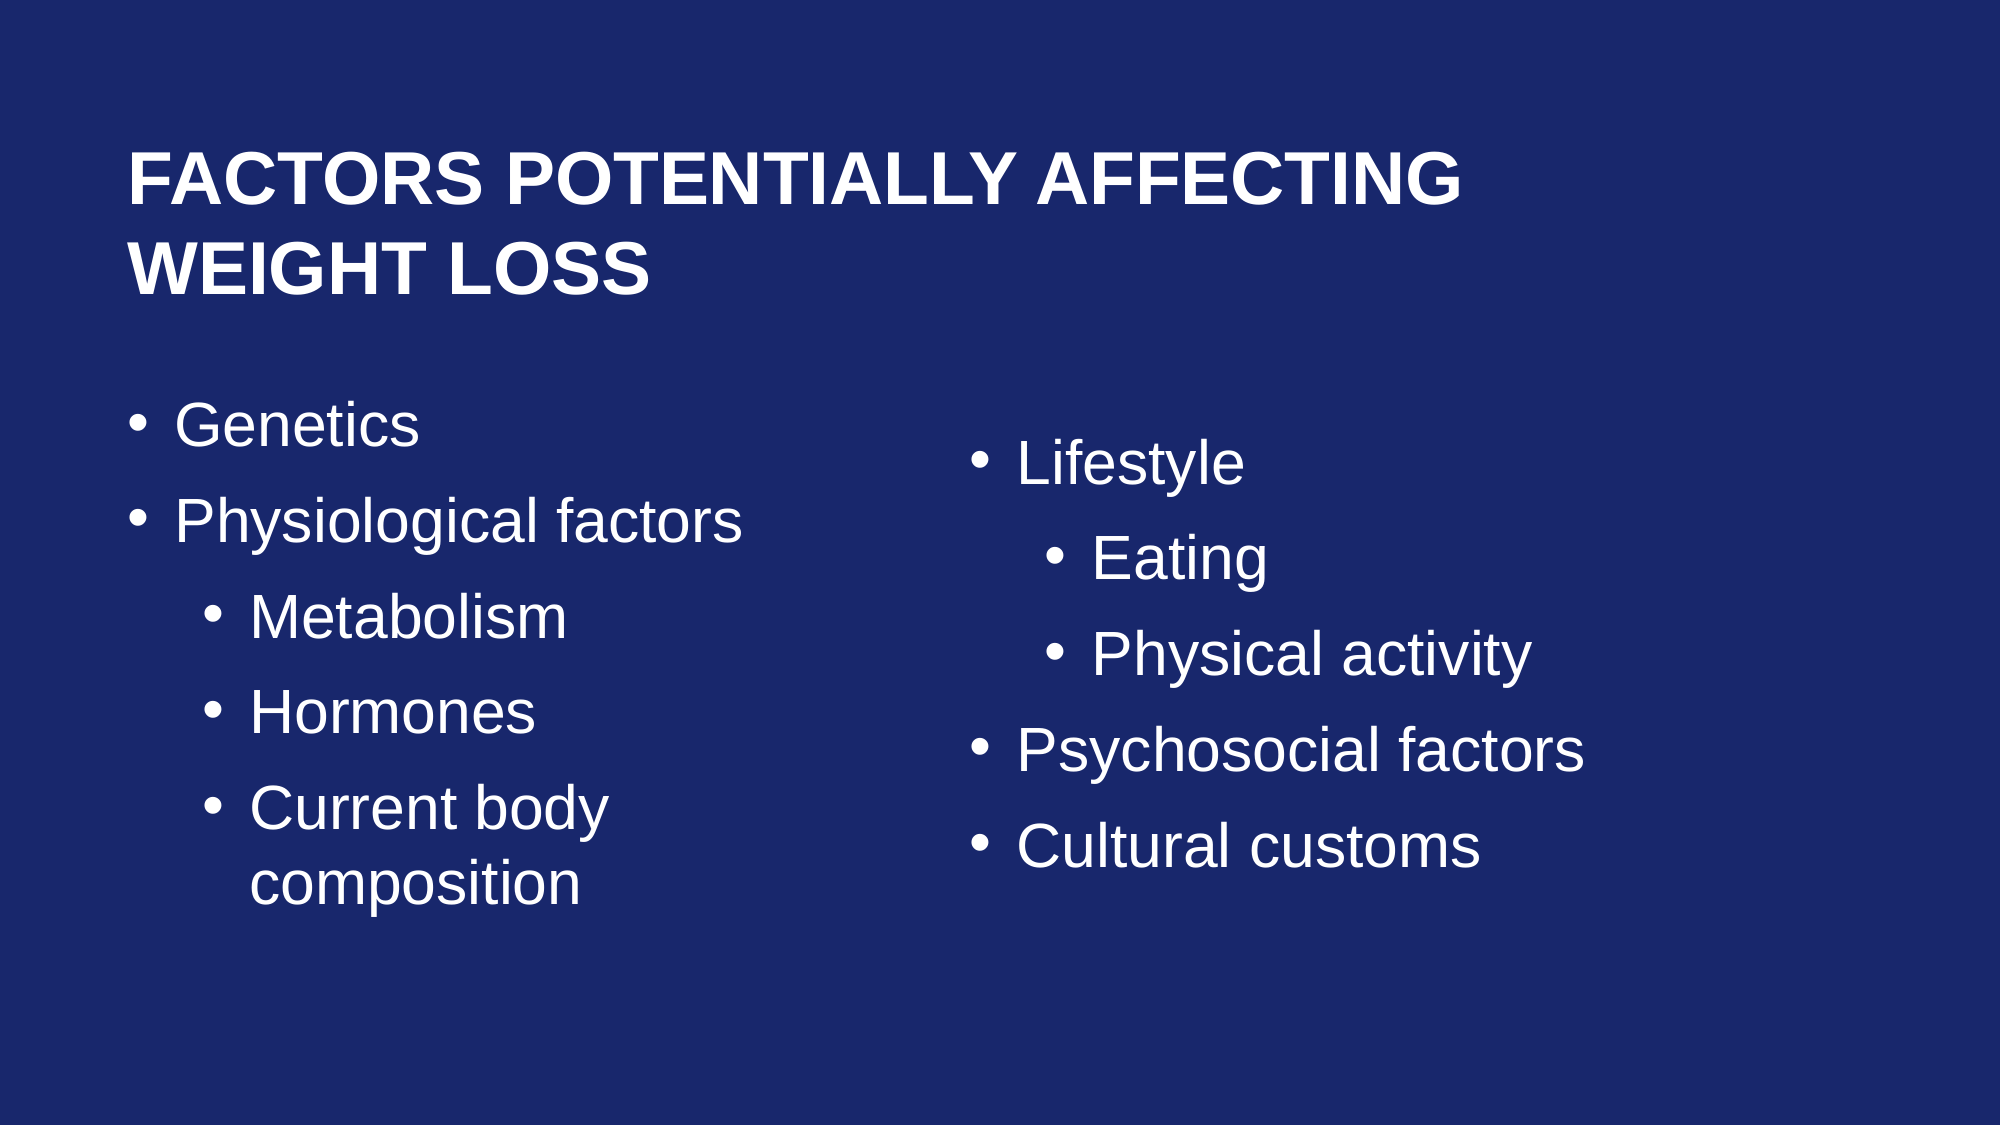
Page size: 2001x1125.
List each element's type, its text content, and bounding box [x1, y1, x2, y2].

title Factors potentially affecting weight Loss [112, 99, 1775, 339]
list Genetics Physiological factors Metabolism Hormones Current body composition [112, 351, 932, 950]
list Lifestyle Eating Physical activity Psychosocial factors Cultural customs [955, 351, 1775, 950]
